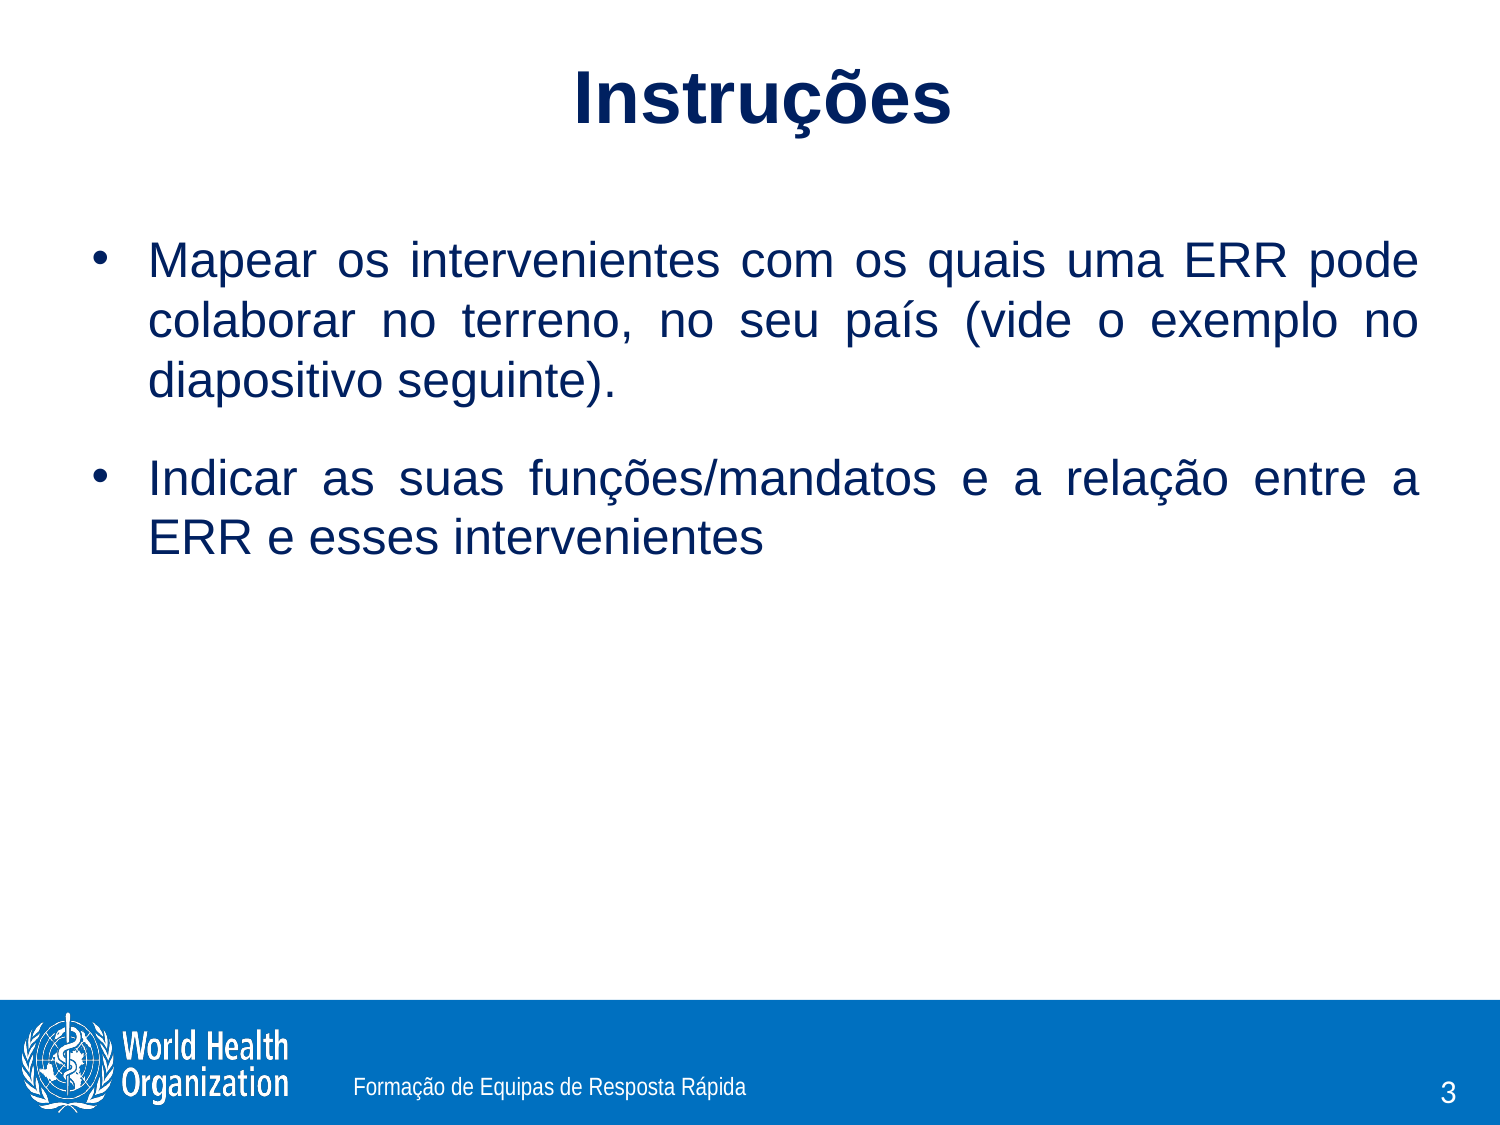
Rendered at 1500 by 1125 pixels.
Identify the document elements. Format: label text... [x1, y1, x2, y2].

title Instruções [88, 0, 1439, 188]
picture [21, 1012, 288, 1113]
list Mapear os intervenientes com os quais uma ERR pode colaborar no terreno, no seu país (vide o exemplo no diapositivo seguinte). Indicar as suas funções/mandatos e a relação entre a ERR e esses intervenientes [76, 219, 1436, 587]
